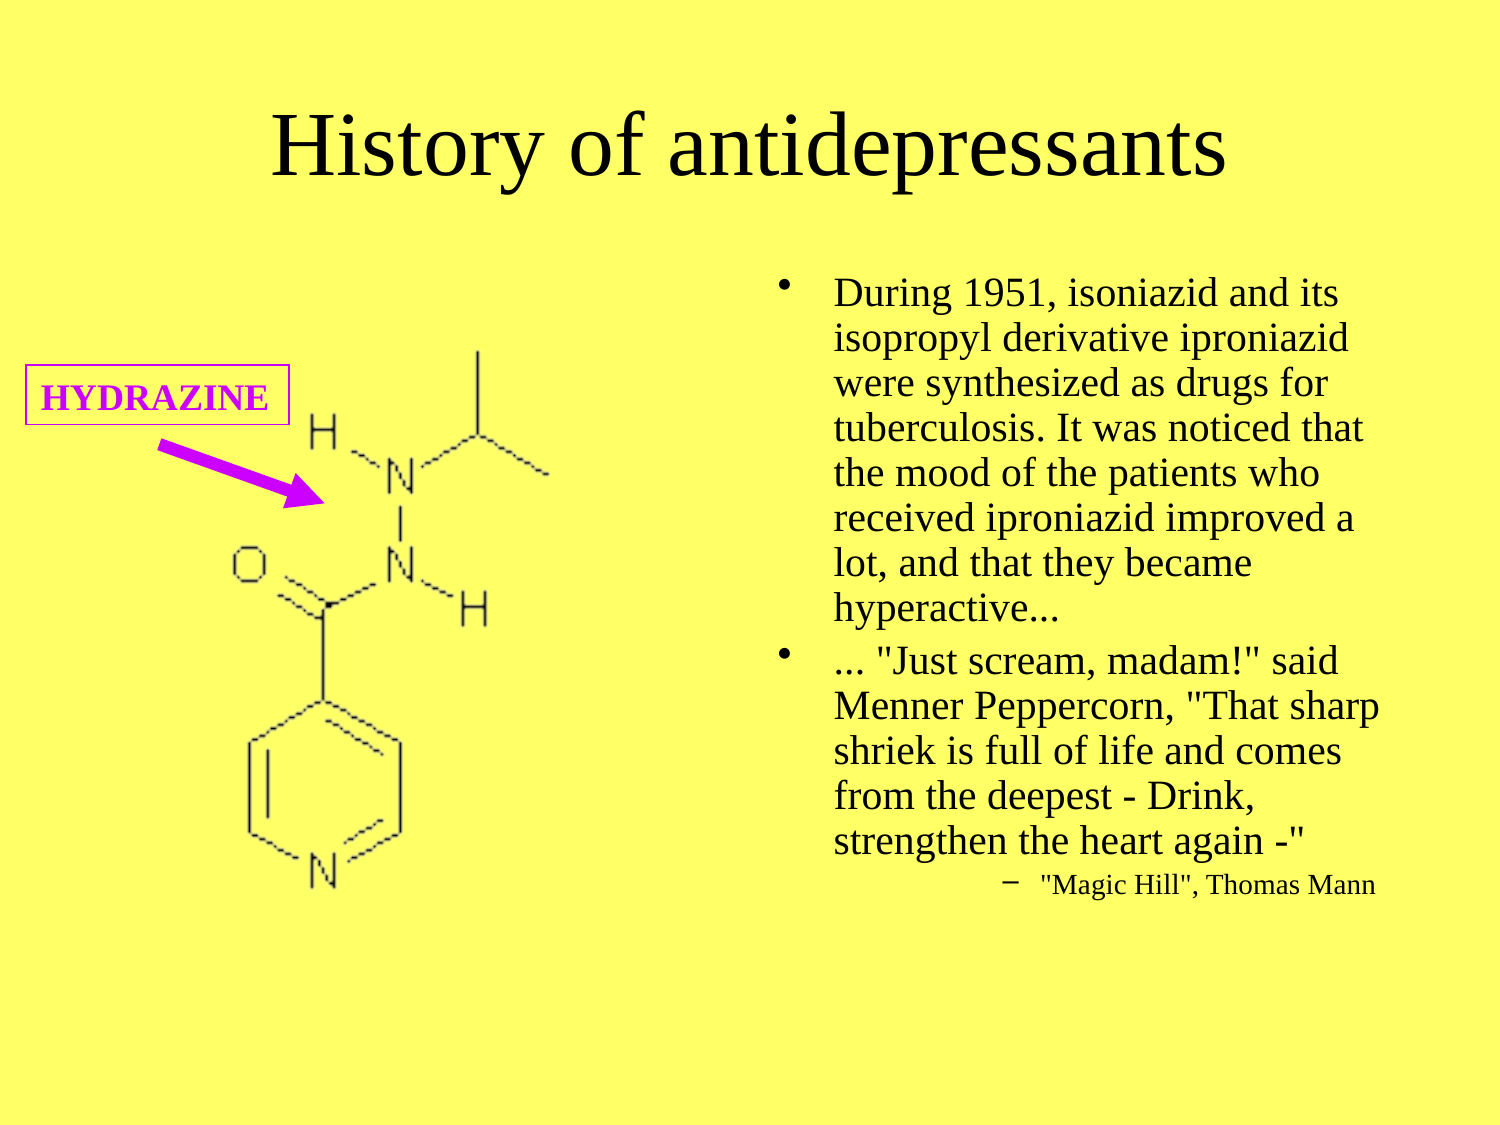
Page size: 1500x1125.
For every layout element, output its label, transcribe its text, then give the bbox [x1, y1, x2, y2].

list During 1951, isoniazid and its isopropyl derivative iproniazid were synthesized as drugs for tuberculosis. It was noticed that the mood of the patients who received iproniazid improved a lot, and that they became hyperactive... ... "Just scream, madam!" said Menner Peppercorn, "That sharp shriek is full of life and comes from the deepest - Drink, strengthen the heart again -" "Magic Hill", Thomas Mann [762, 262, 1425, 1005]
text_box HYDRAZINE [25, 365, 173, 425]
title History of antidepressants [75, 45, 1425, 233]
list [178, 337, 606, 894]
